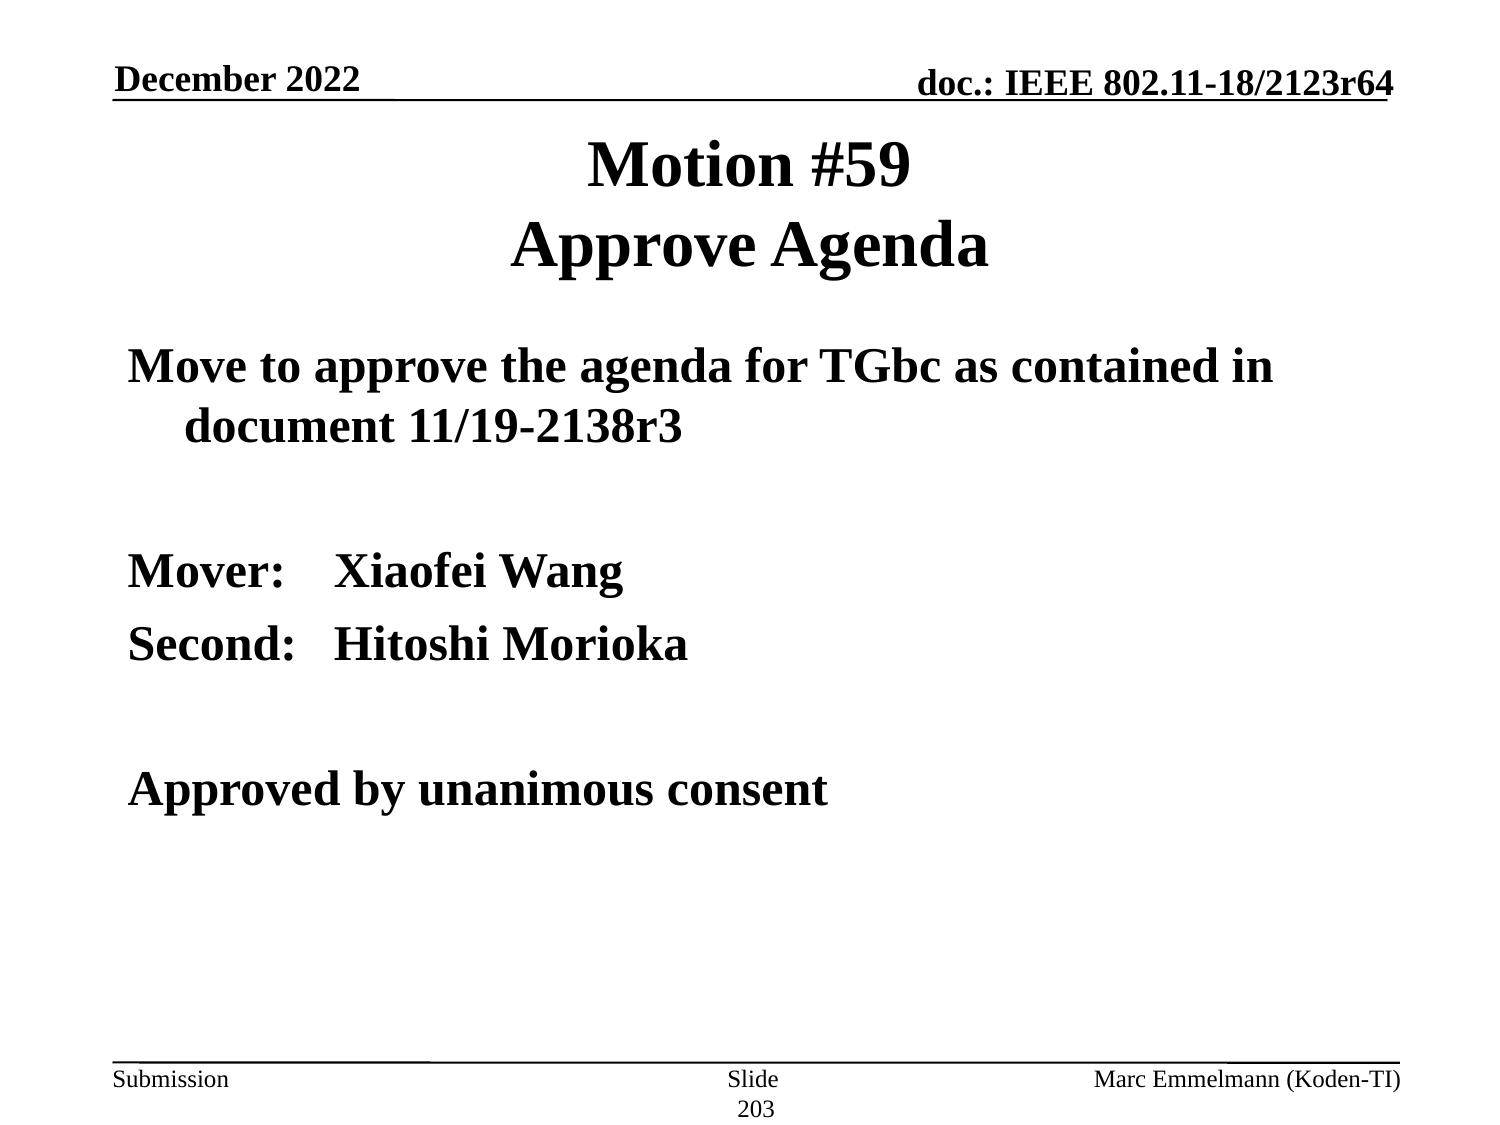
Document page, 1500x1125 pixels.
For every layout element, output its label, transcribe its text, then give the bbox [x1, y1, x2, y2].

slide_number Slide 203 [712, 1061, 800, 1123]
footer Marc Emmelmann (Koden-TI) [878, 1061, 1402, 1093]
title Motion #59 Approve Agenda [112, 112, 1388, 288]
list Move to approve the agenda for TGbc as contained in document 11/19-2138r3 Mover: Xiaofei Wang Second: Hitoshi Morioka Approved by unanimous consent [112, 324, 1388, 1000]
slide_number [114, 54, 423, 100]
